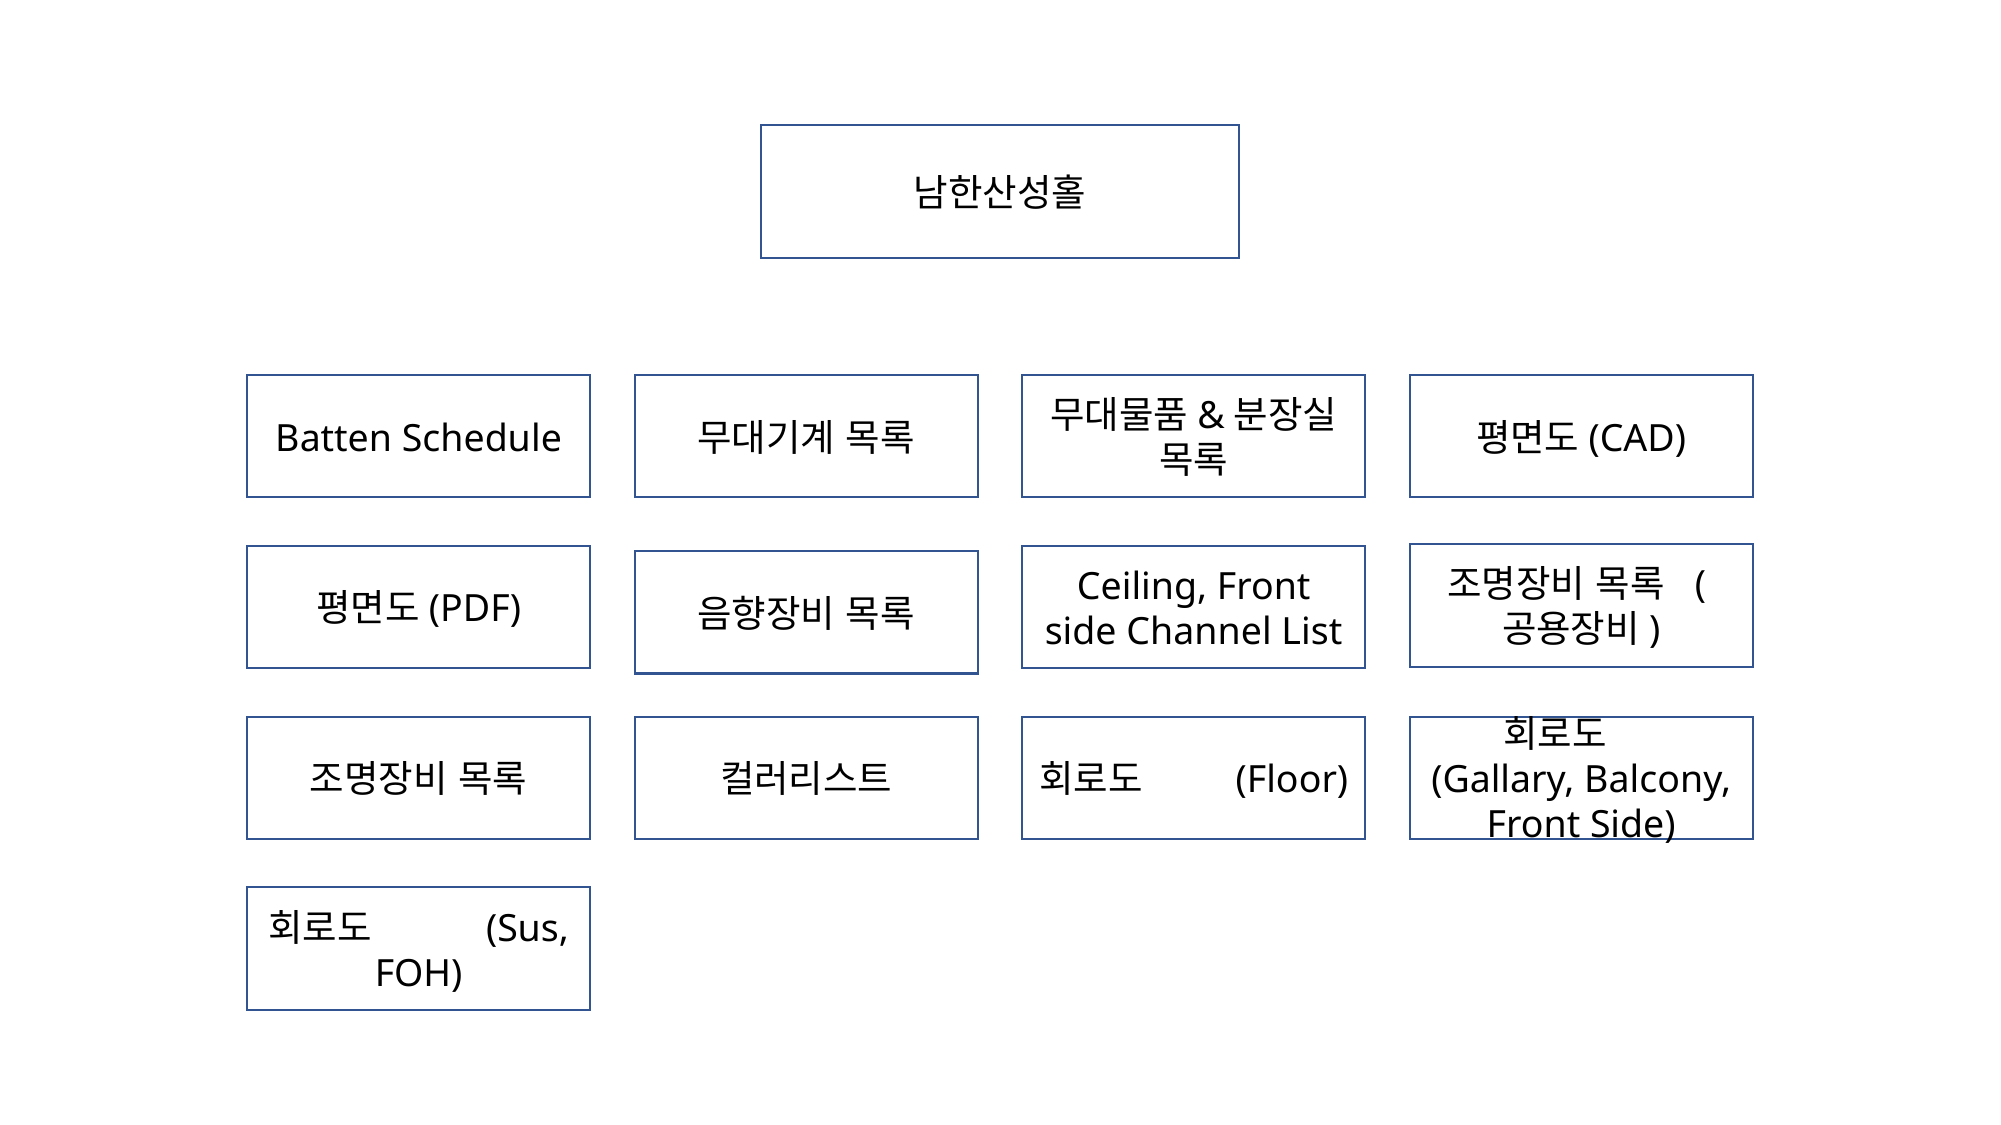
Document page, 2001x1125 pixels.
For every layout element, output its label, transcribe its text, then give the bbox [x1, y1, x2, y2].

text_box 컬러리스트 [634, 716, 979, 840]
text_box 조명장비 목록 [246, 716, 591, 840]
text_box 무대물품&분장실 목록 [1021, 374, 1366, 498]
text_box 회로도 (Gallary, Balcony, Front Side) [1409, 716, 1754, 840]
text_box 조명장비 목록 (공용장비) [1409, 543, 1754, 668]
text_box 음향장비 목록 [634, 550, 979, 675]
text_box Batten Schedule [246, 374, 591, 498]
text_box 평면도(CAD) [1409, 374, 1754, 498]
text_box 평면도(PDF) [246, 545, 591, 669]
text_box 남한산성홀 [760, 124, 1240, 259]
text_box 무대기계 목록 [634, 374, 979, 498]
text_box 회로도 (Floor) [1021, 716, 1366, 840]
text_box 회로도 (Sus, FOH) [246, 886, 591, 1011]
text_box Ceiling, Front side Channel List [1021, 545, 1366, 669]
